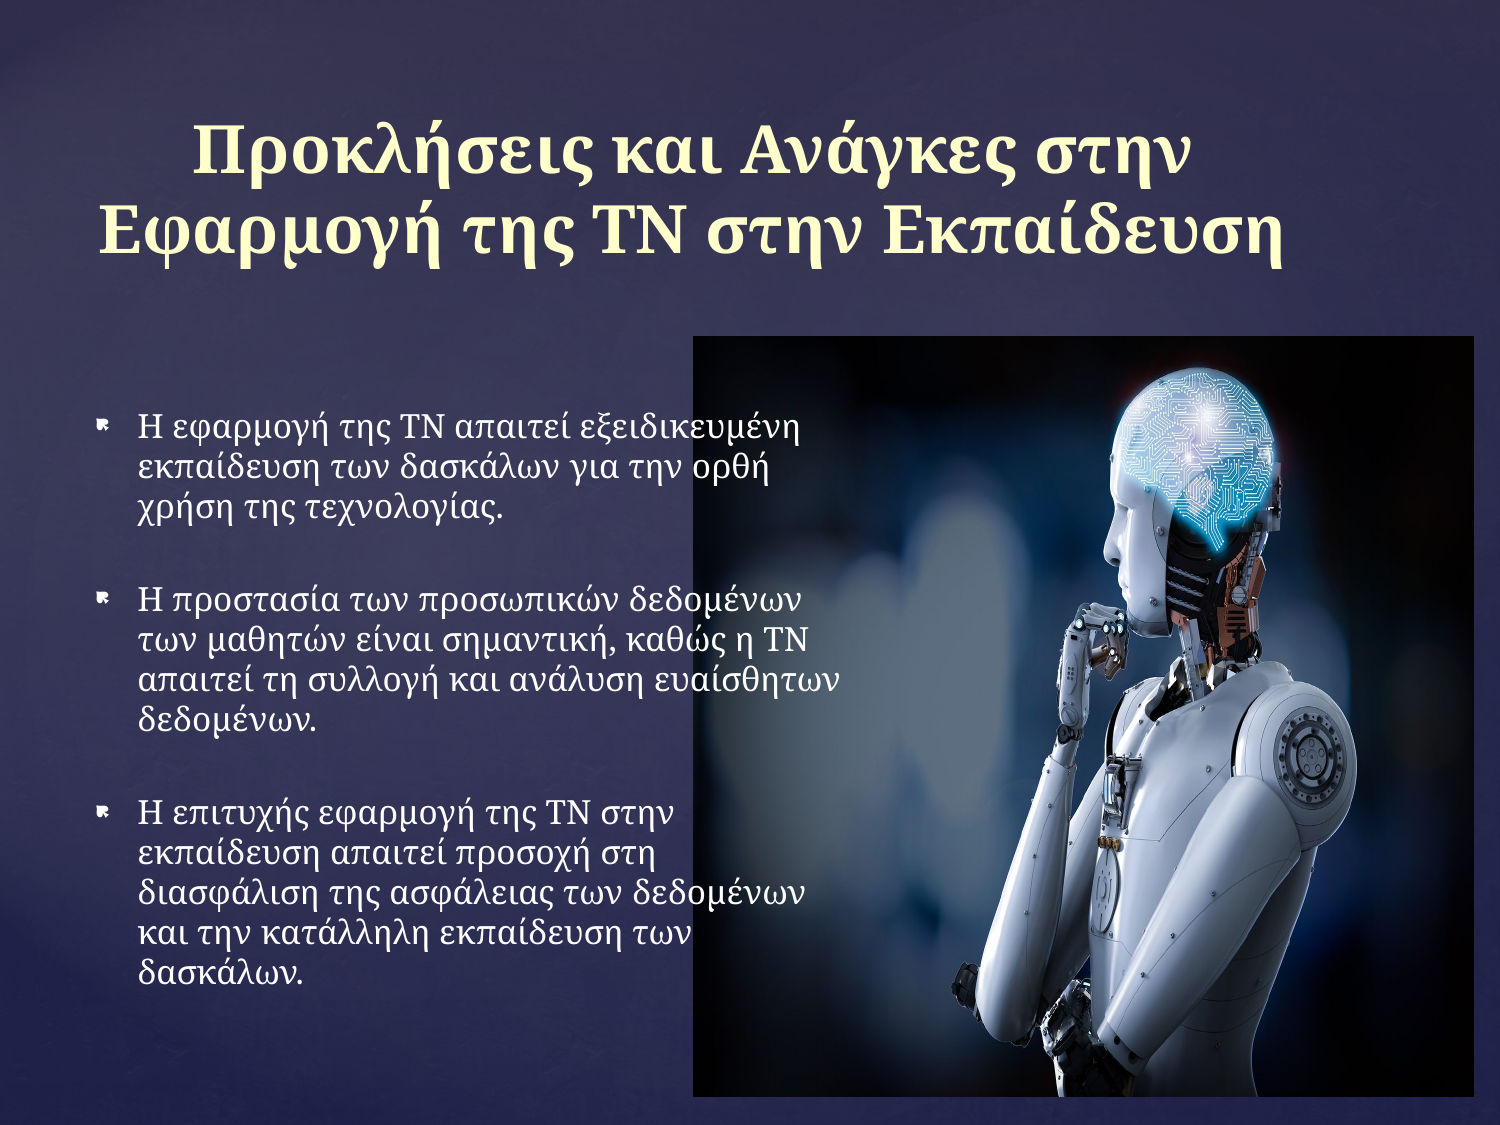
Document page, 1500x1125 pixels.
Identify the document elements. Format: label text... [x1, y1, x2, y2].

picture [693, 336, 1475, 1098]
text_box Η εφαρμογή της ΤΝ απαιτεί εξειδικευμένη εκπαίδευση των δασκάλων για την ορθή χρήση της τεχνολογίας. Η προστασία των προσωπικών δεδομένων των μαθητών είναι σημαντική, καθώς η ΤΝ απαιτεί τη συλλογή και ανάλυση ευαίσθητων δεδομένων. Η επιτυχής εφαρμογή της ΤΝ στην εκπαίδευση απαιτεί προσοχή στη διασφάλιση της ασφάλειας των δεδομένων και την κατάλληλη εκπαίδευση των δασκάλων. [77, 397, 683, 1036]
text_box Προκλήσεις και Ανάγκες στην Εφαρμογή της ΤΝ στην Εκπαίδευση [75, 99, 1313, 275]
